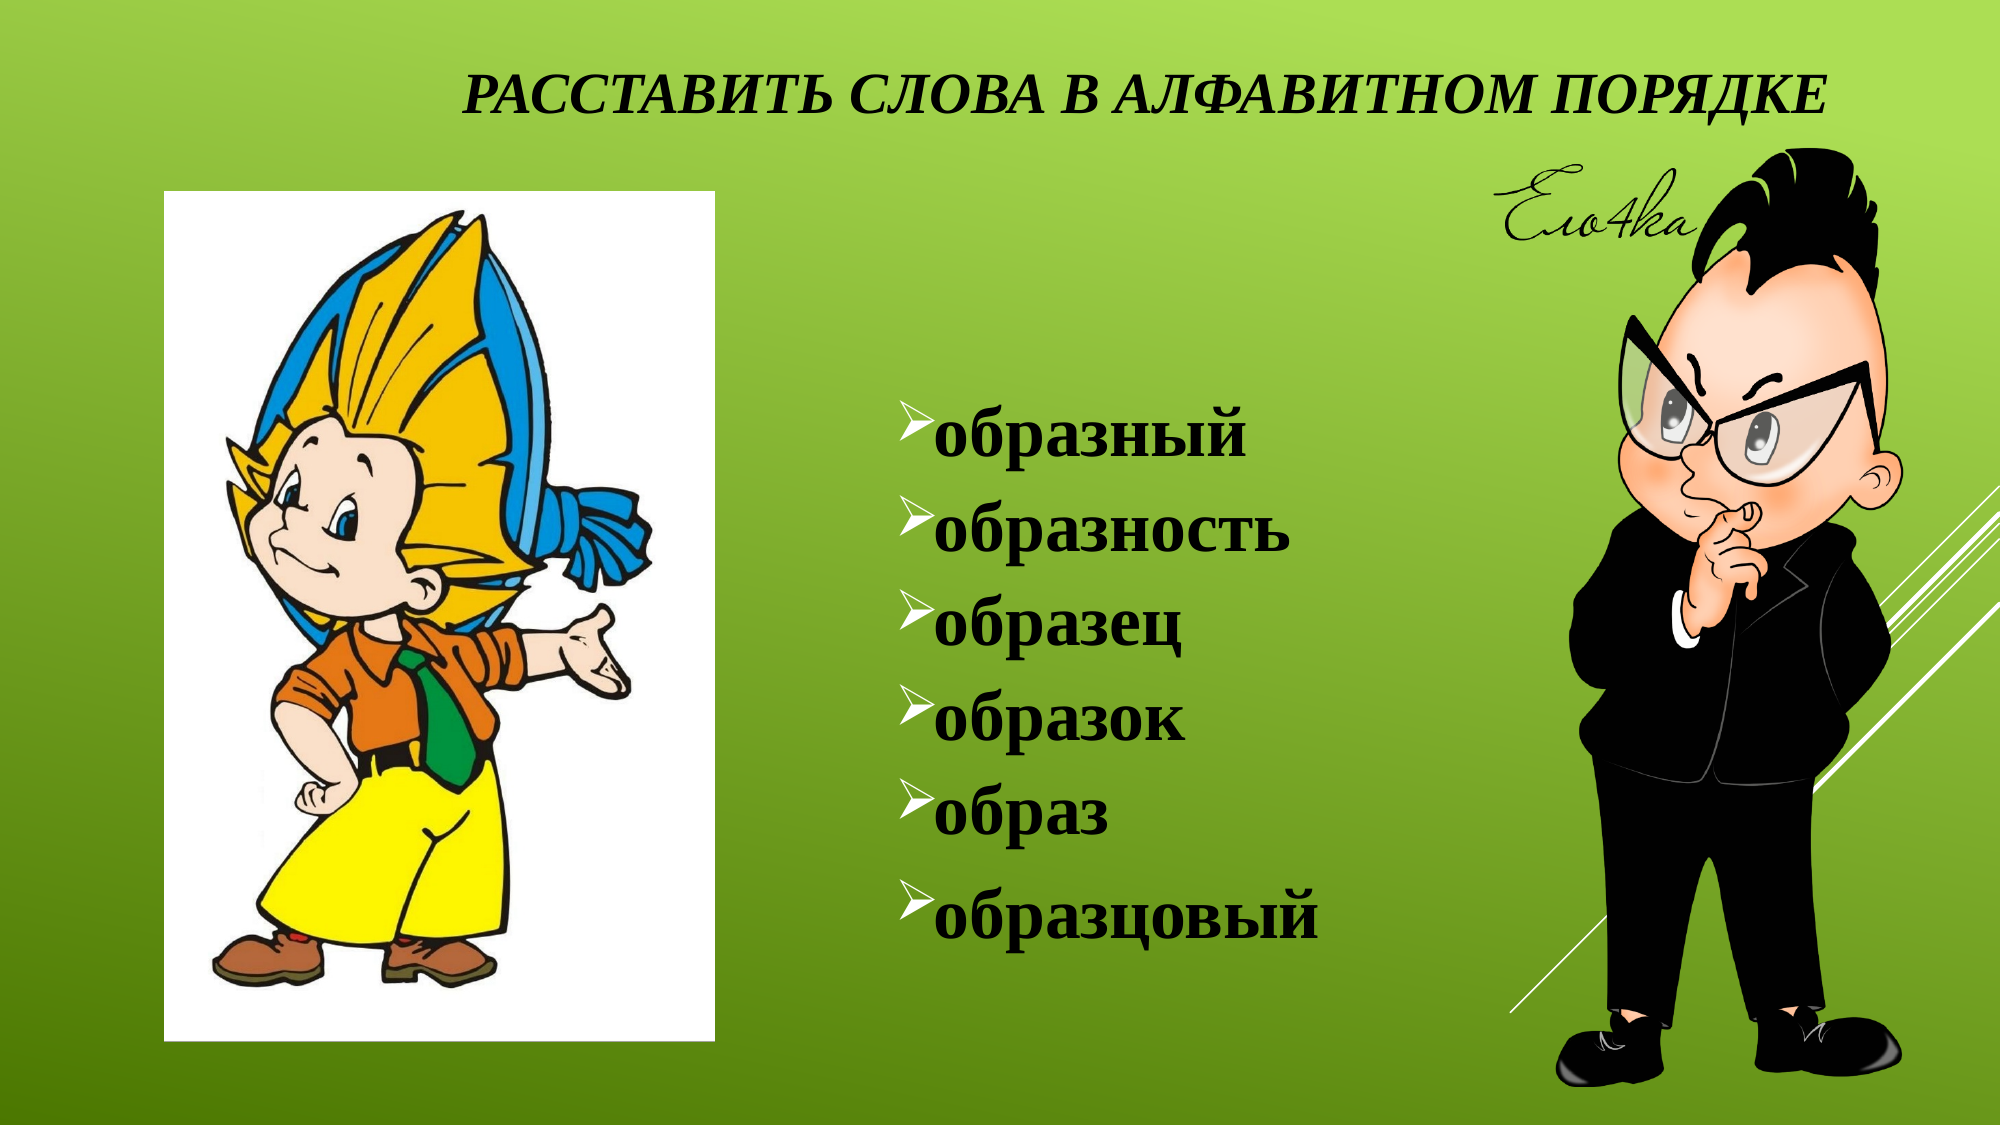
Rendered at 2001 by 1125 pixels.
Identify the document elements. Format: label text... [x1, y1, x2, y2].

text_box РАССТАВИТЬ СЛОВА В АЛФАВИТНОМ ПОРЯДКЕ [447, 47, 1846, 133]
list образный образность образец образок образ образцовый [879, 272, 1489, 997]
picture [164, 191, 716, 1042]
picture [1489, 132, 1977, 1087]
